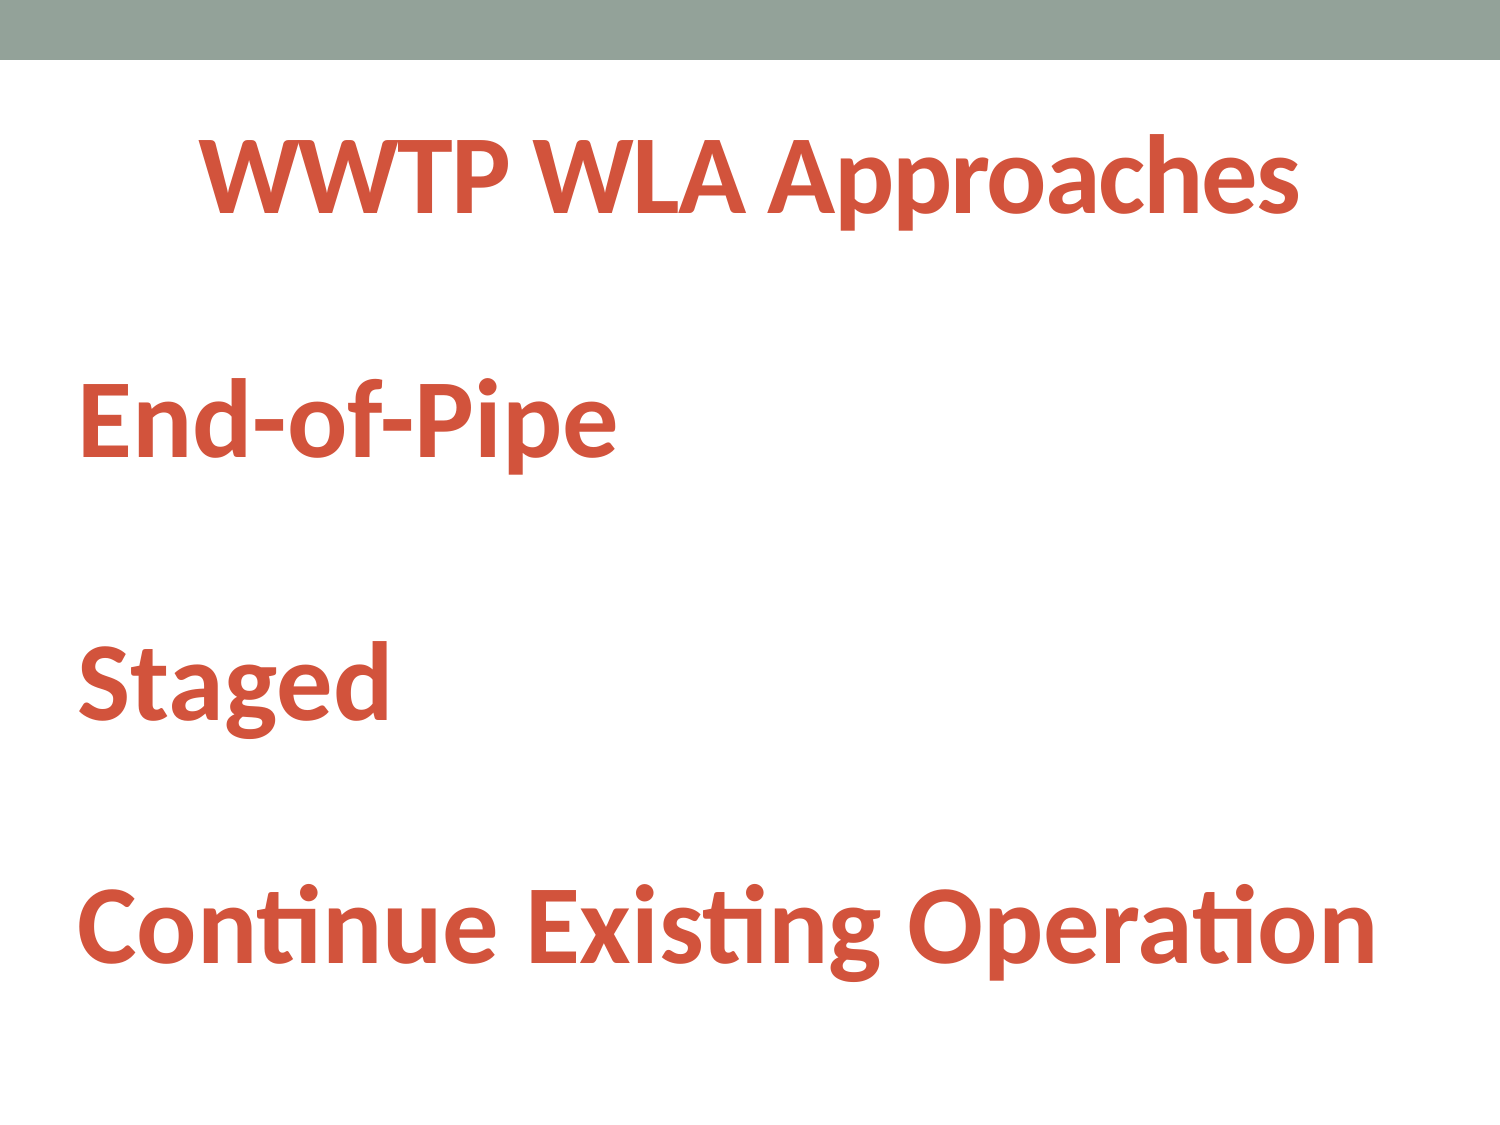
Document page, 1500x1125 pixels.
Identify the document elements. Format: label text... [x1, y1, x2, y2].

text_box End-of-Pipe [62, 299, 1450, 525]
text_box Staged [62, 556, 1450, 794]
title WWTP WLA Approaches [75, 87, 1425, 250]
text_box Continue Existing Operation [62, 825, 1413, 1013]
